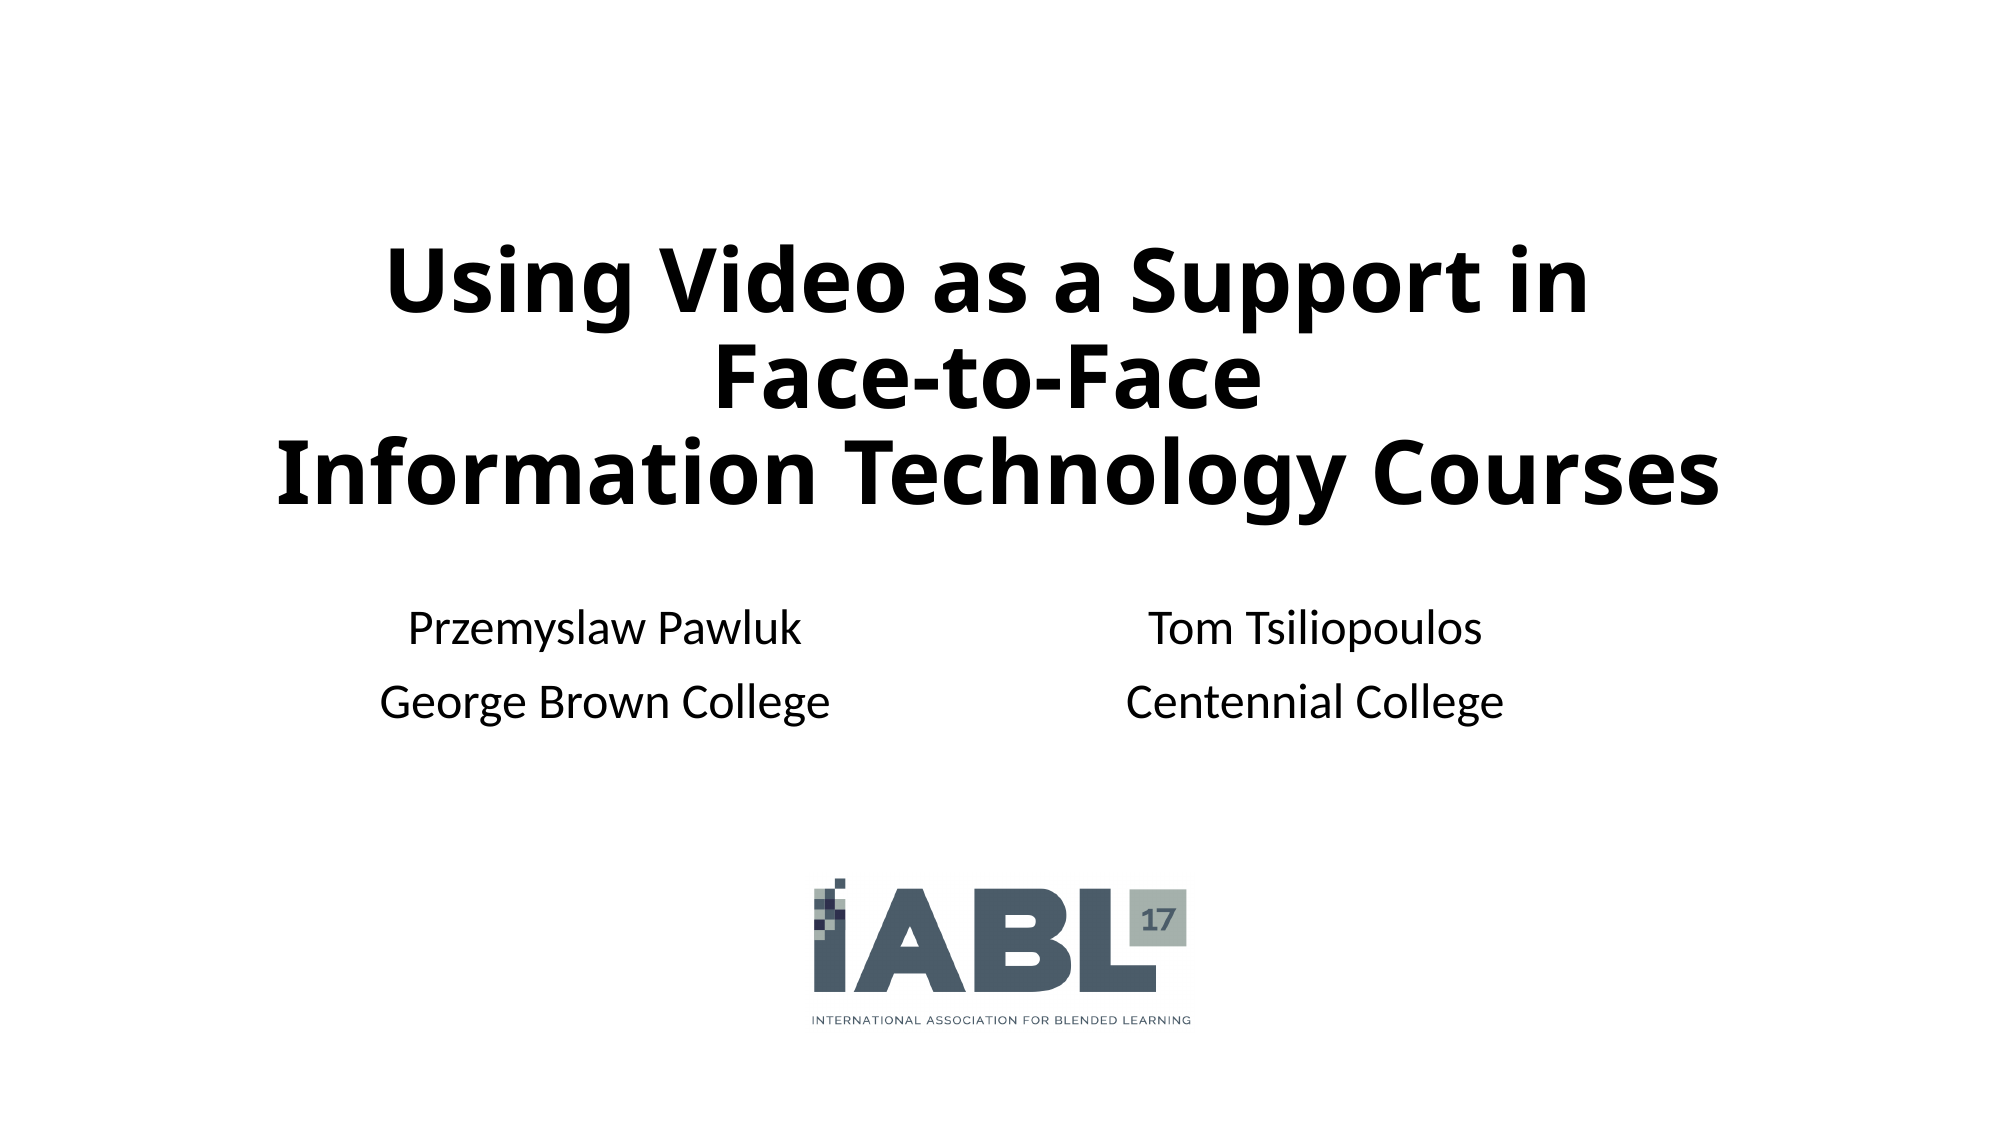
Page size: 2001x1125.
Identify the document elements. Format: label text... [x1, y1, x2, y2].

title Using Video as a Support in Face-to-Face Information Technology Courses [249, 184, 1750, 576]
picture [805, 872, 1195, 1033]
text_box Tom Tsiliopoulos Centennial College [960, 590, 1671, 740]
subtitle Przemyslaw Pawluk George Brown College [249, 590, 960, 740]
